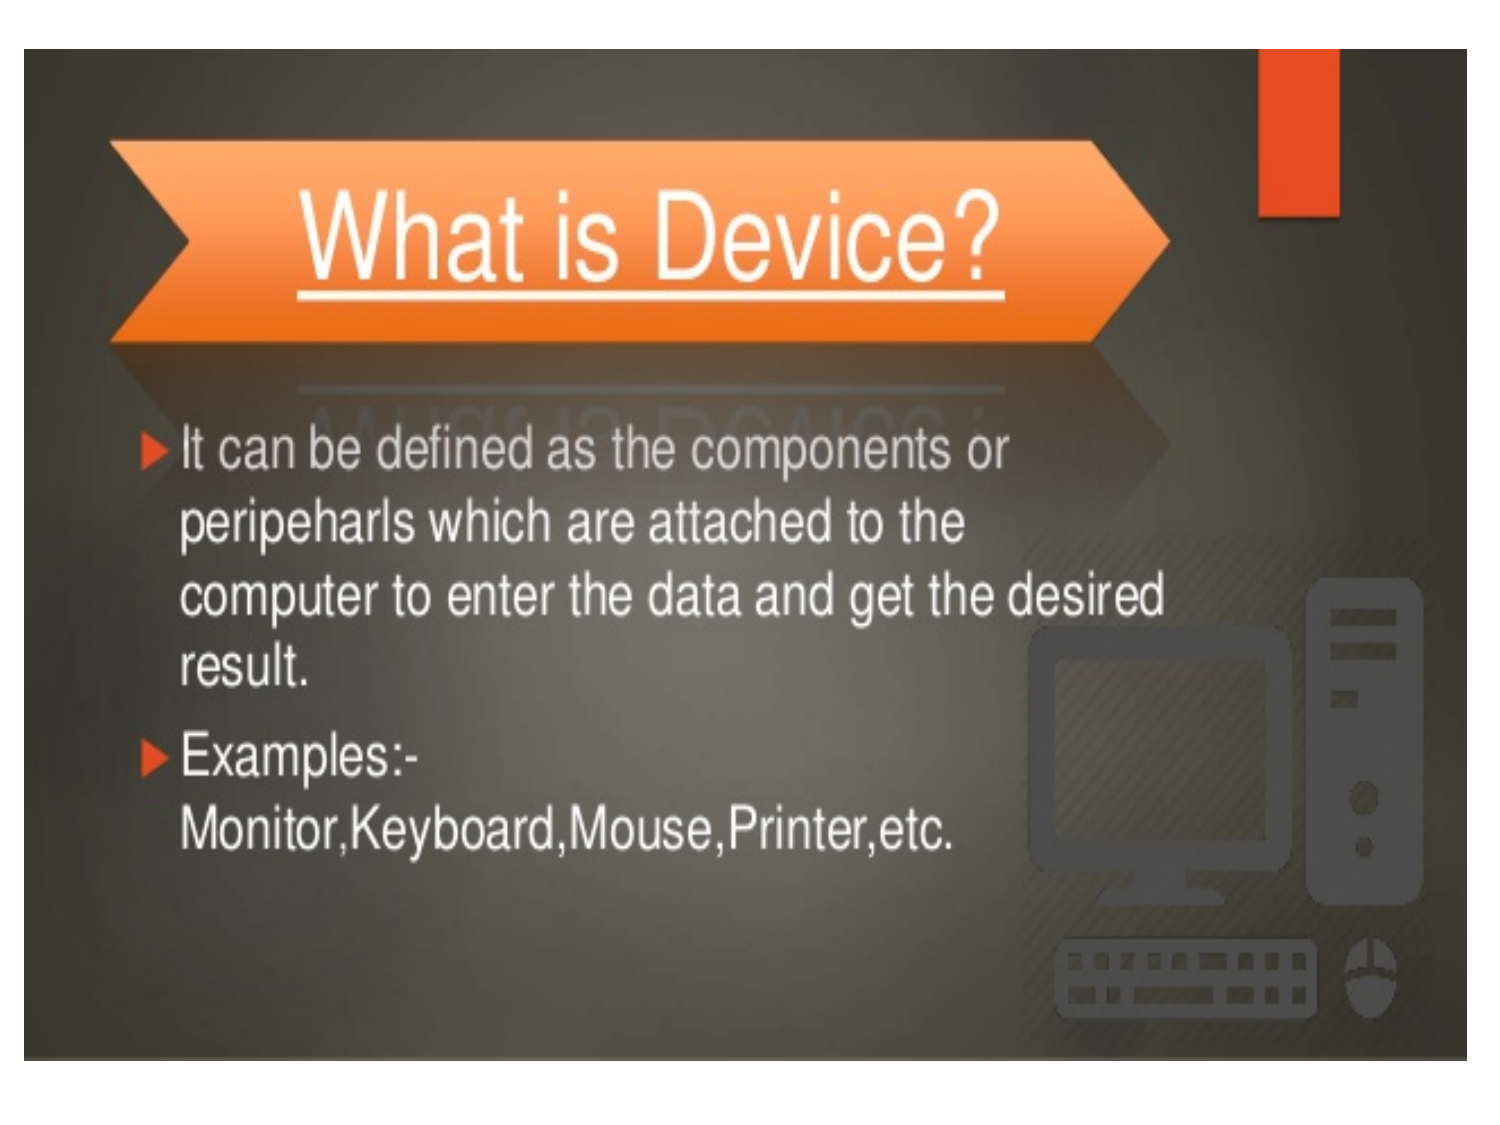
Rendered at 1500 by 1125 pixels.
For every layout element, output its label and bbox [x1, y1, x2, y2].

picture [24, 49, 1467, 1062]
